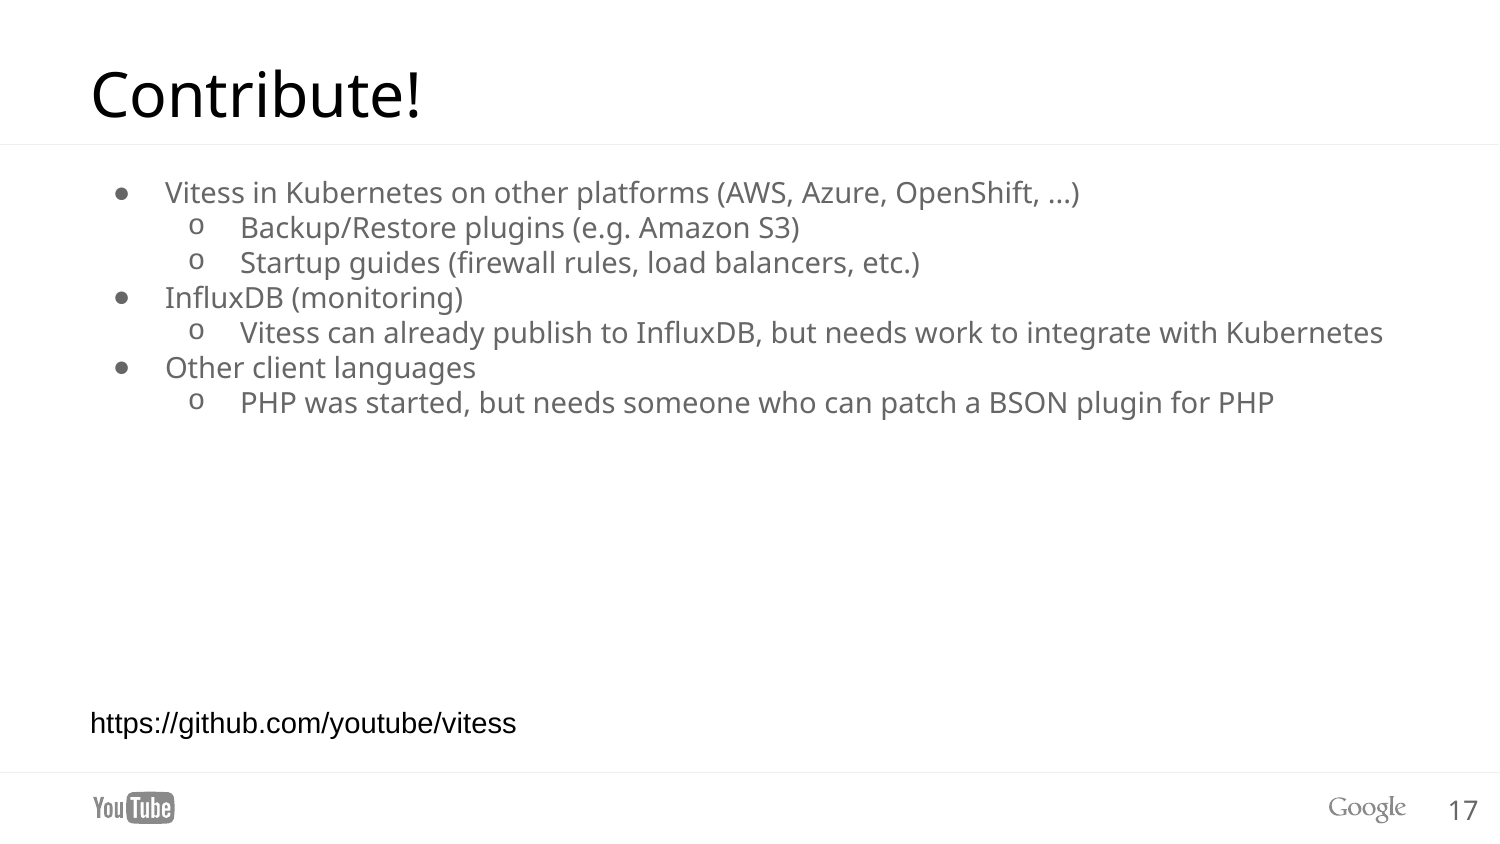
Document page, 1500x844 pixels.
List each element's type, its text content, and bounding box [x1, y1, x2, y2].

text_box https://github.com/youtube/vitess [74, 689, 1030, 754]
list Vitess in Kubernetes on other platforms (AWS, Azure, OpenShift, ...) Backup/Restore plugins (e.g. Amazon S3) Startup guides (firewall rules, load balancers, etc.) InfluxDB (monitoring) Vitess can already publish to InfluxDB, but needs work to integrate with Kubernetes Other client languages PHP was started, but needs someone who can patch a BSON plugin for PHP [75, 159, 1425, 690]
slide_number ‹#› [1403, 779, 1494, 844]
title Contribute! [75, 33, 1425, 145]
